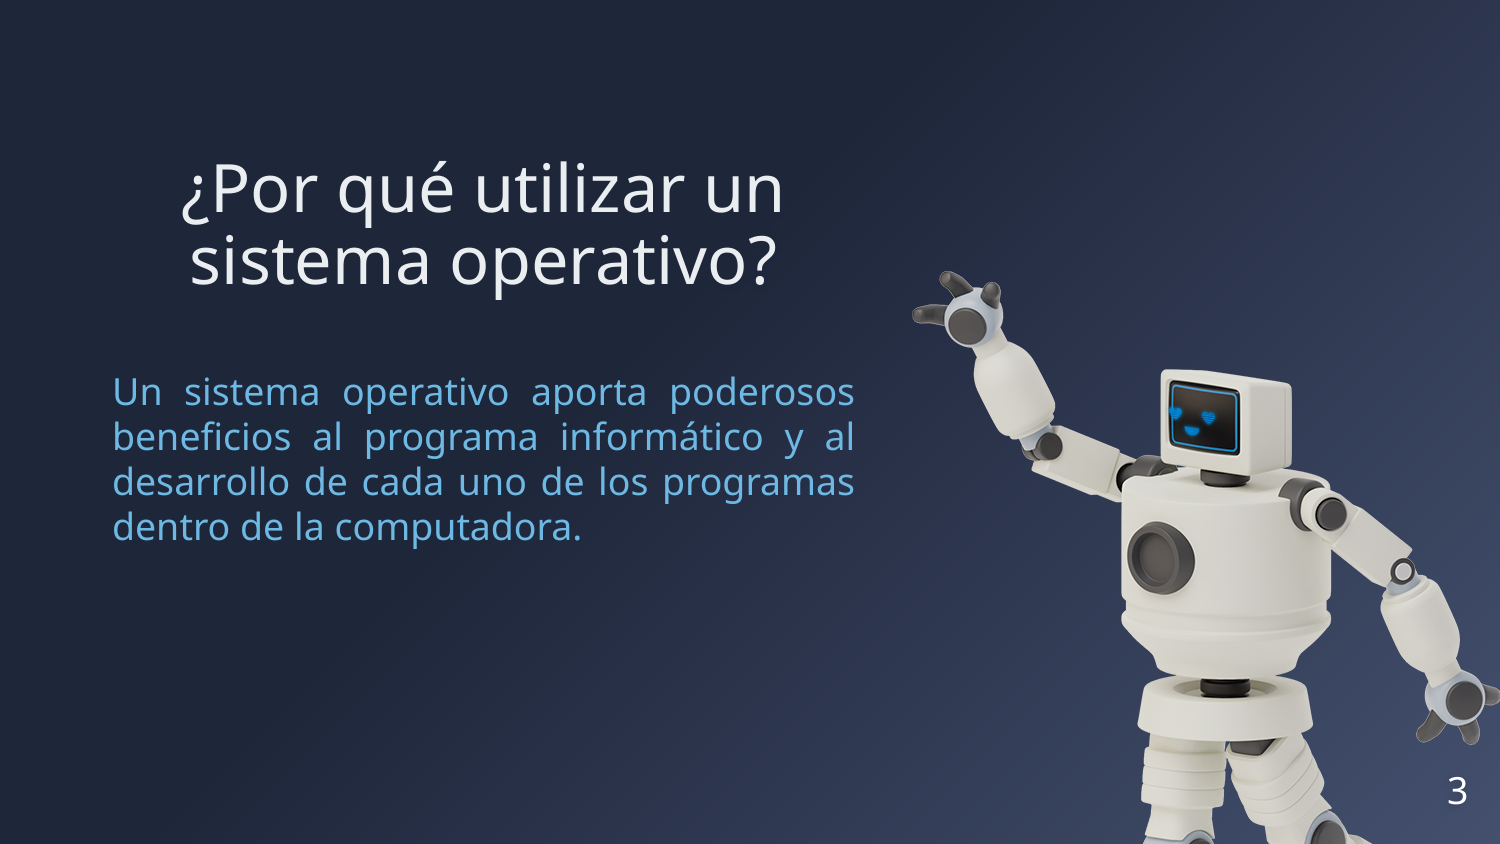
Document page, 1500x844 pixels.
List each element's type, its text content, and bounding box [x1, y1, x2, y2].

subtitle Un sistema operativo aporta poderosos beneficios al programa informático y al desarrollo de cada uno de los programas dentro de la computadora. [112, 367, 856, 558]
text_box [912, 270, 1500, 844]
title ¿Por qué utilizar un sistema operativo? [112, 88, 856, 299]
